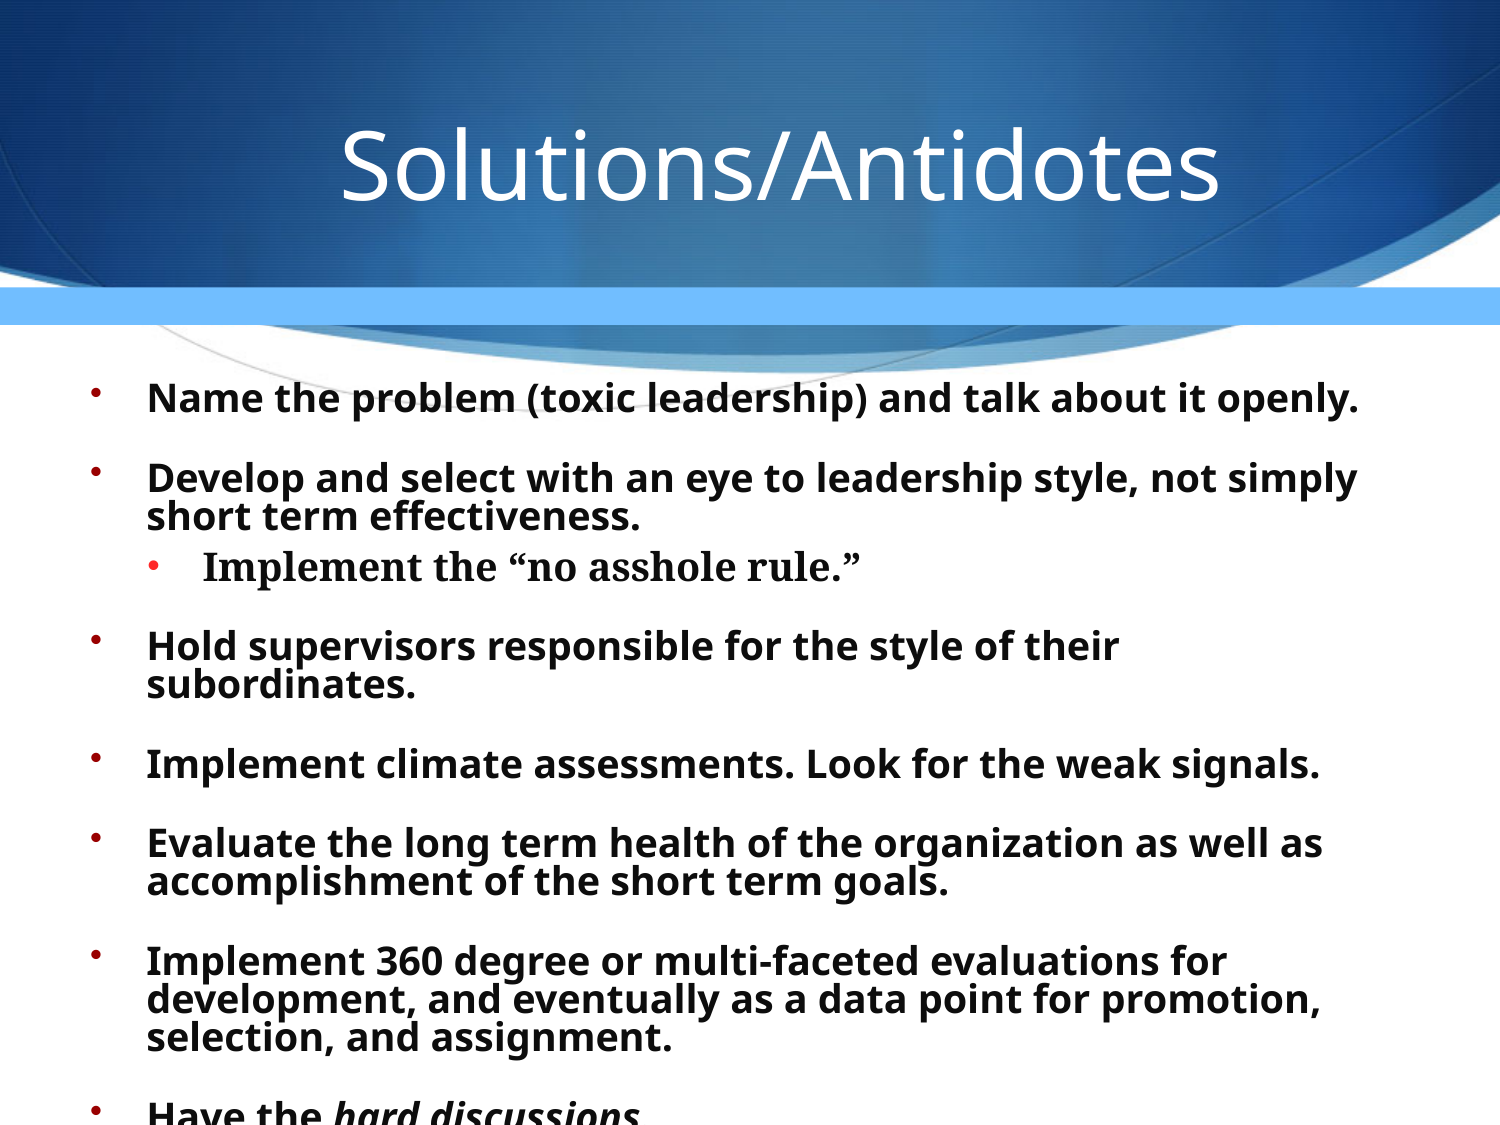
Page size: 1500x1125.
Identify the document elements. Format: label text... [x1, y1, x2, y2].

title Solutions/Antidotes [87, 12, 1476, 313]
list Name the problem (toxic leadership) and talk about it openly. Develop and select with an eye to leadership style, not simply short term effectiveness. Implement the “no asshole rule.” Hold supervisors responsible for the style of their subordinates. Implement climate assessments. Look for the weak signals. Evaluate the long term health of the organization as well as accomplishment of the short term goals. Implement 360 degree or multi-faceted evaluations for development, and eventually as a data point for promotion, selection, and assignment. Have the hard discussions. [74, 374, 1401, 1125]
picture [0, 0, 1500, 287]
picture [0, 325, 1500, 1125]
